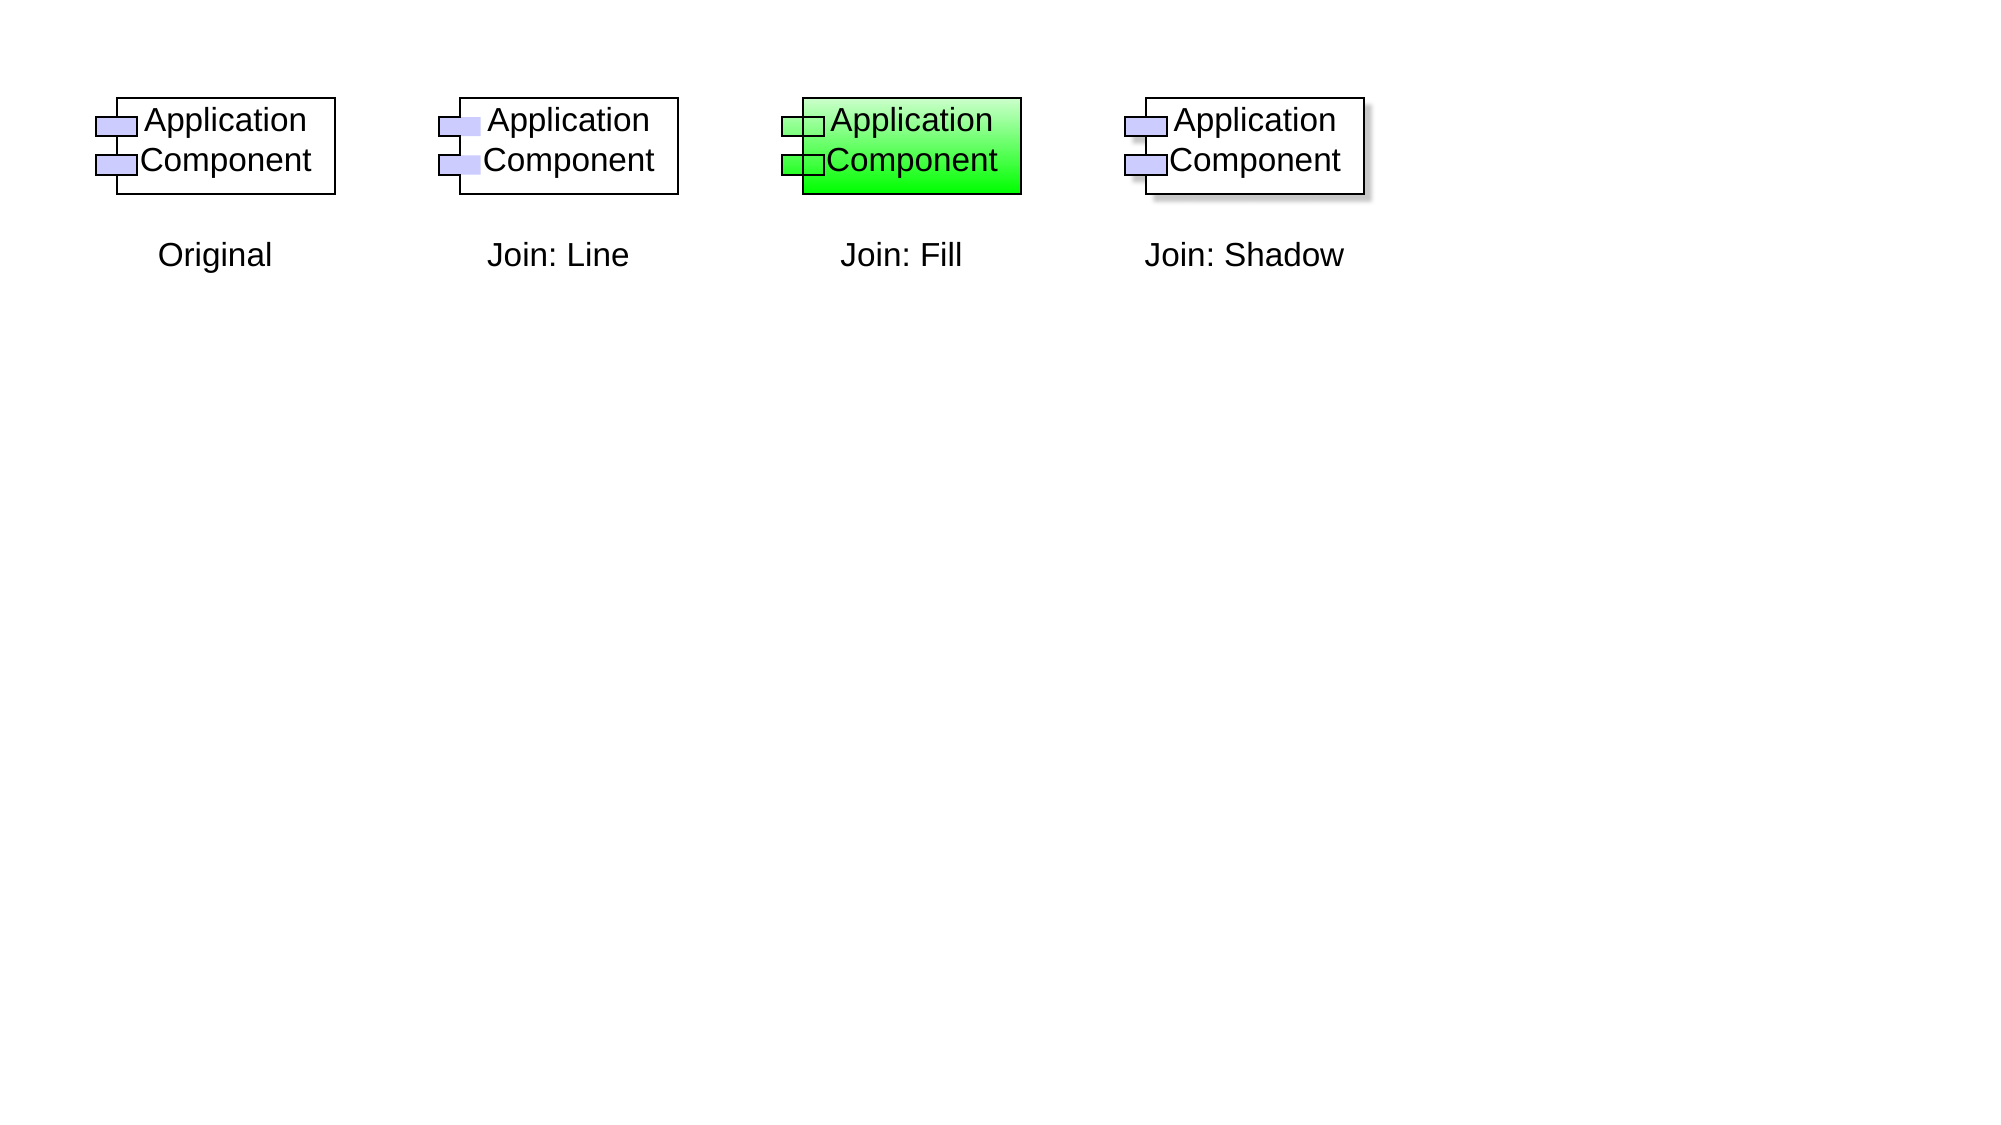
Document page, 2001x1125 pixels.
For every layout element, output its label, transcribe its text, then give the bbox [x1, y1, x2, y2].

text_box Join: Line [480, 233, 636, 280]
text_box Join: Shadow [1138, 233, 1351, 280]
text_box [95, 117, 138, 137]
text_box [782, 155, 824, 175]
text_box [95, 155, 138, 175]
text_box [782, 117, 824, 137]
text_box Original [151, 233, 279, 280]
text_box [1125, 117, 1167, 137]
text_box Join: Fill [834, 233, 969, 280]
text_box [74, 74, 1386, 278]
text_box [1125, 155, 1167, 175]
text_box [438, 97, 678, 194]
text_box Application Component [802, 97, 1021, 194]
text_box Application Component [1145, 97, 1365, 194]
text_box Application Component [116, 97, 335, 194]
